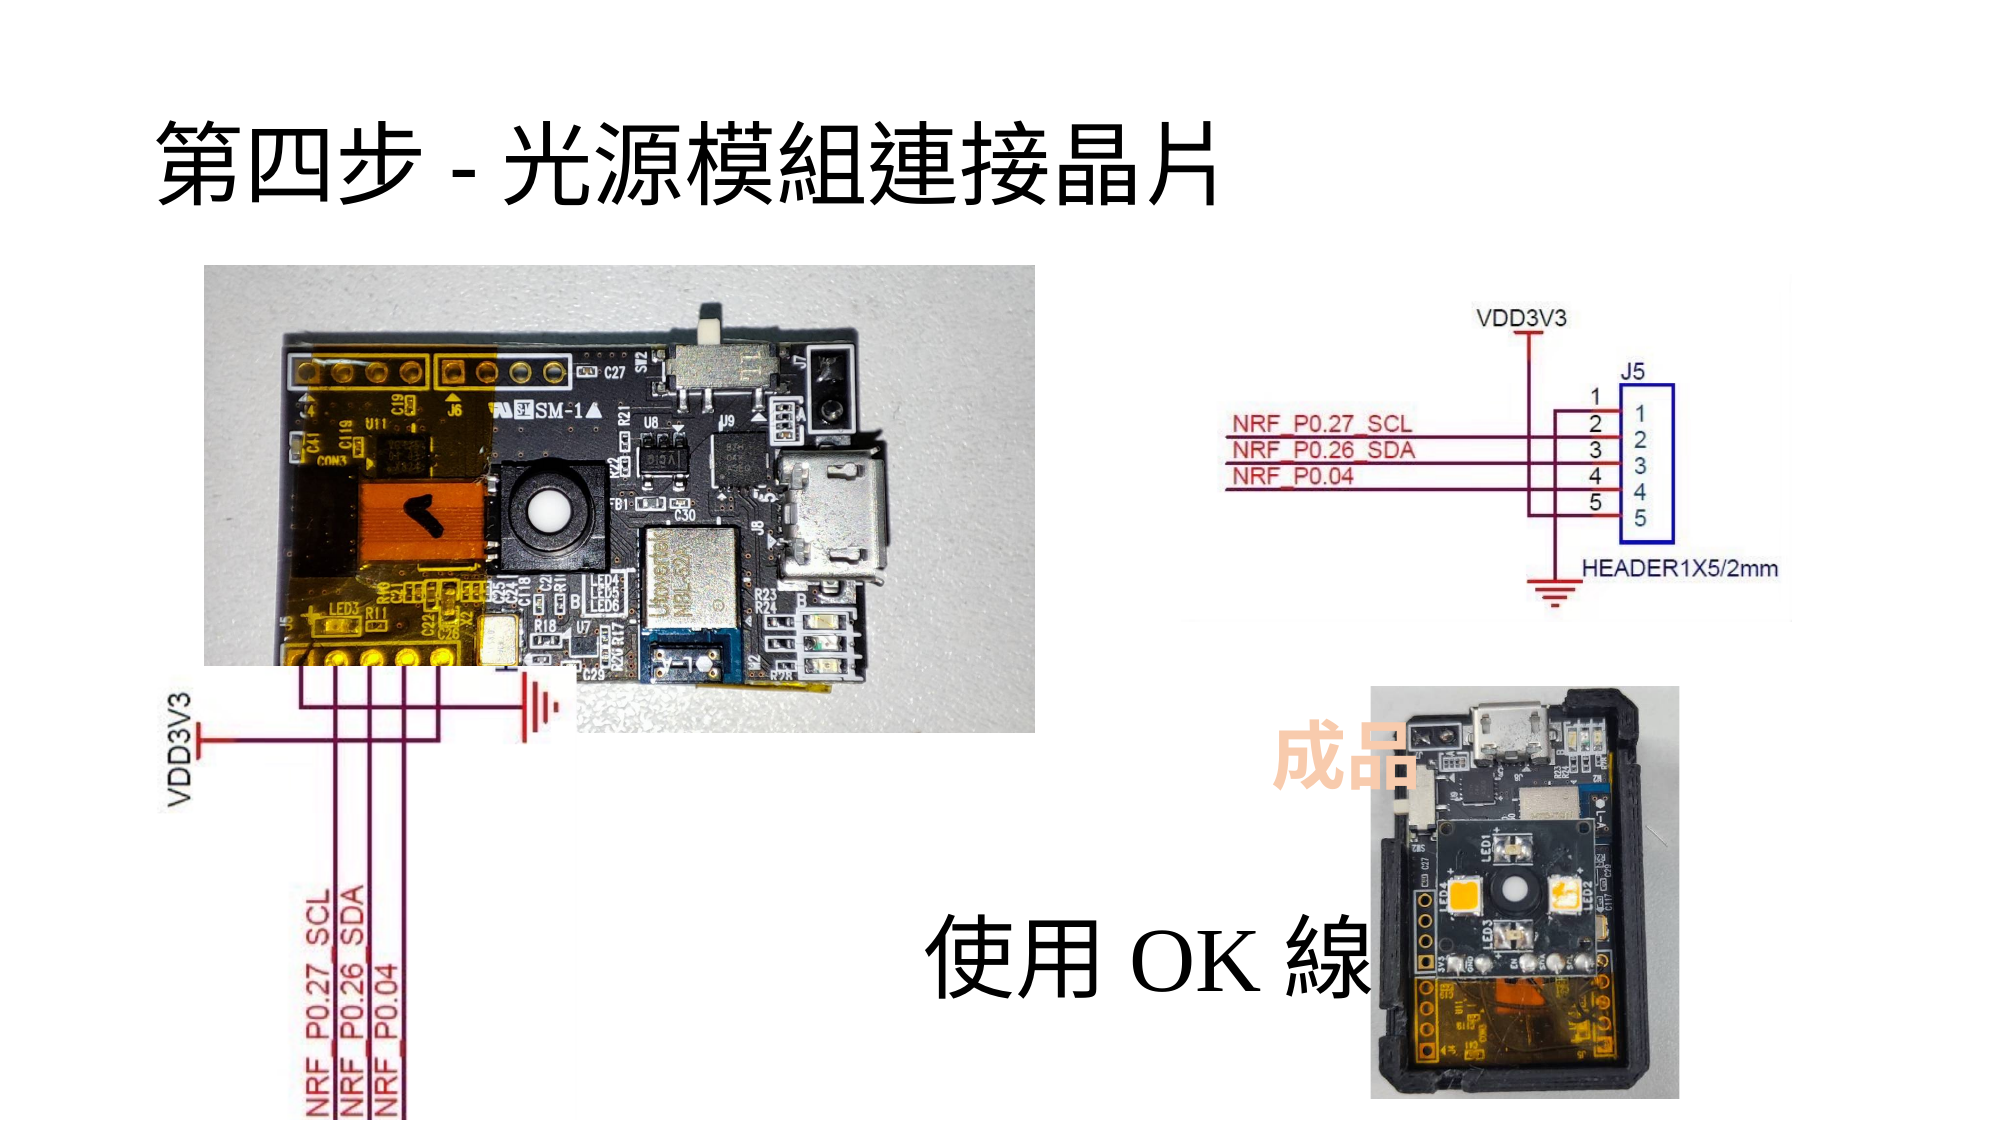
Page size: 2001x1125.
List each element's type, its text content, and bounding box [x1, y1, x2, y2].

picture [1181, 274, 1792, 622]
picture [1370, 686, 1680, 1099]
title 第四步-光源模組連接晶片 [137, 59, 1863, 278]
picture [122, 665, 576, 1121]
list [204, 265, 1035, 733]
text_box 成品 [1255, 701, 1370, 807]
text_box 使用OK線 [909, 892, 1370, 1018]
